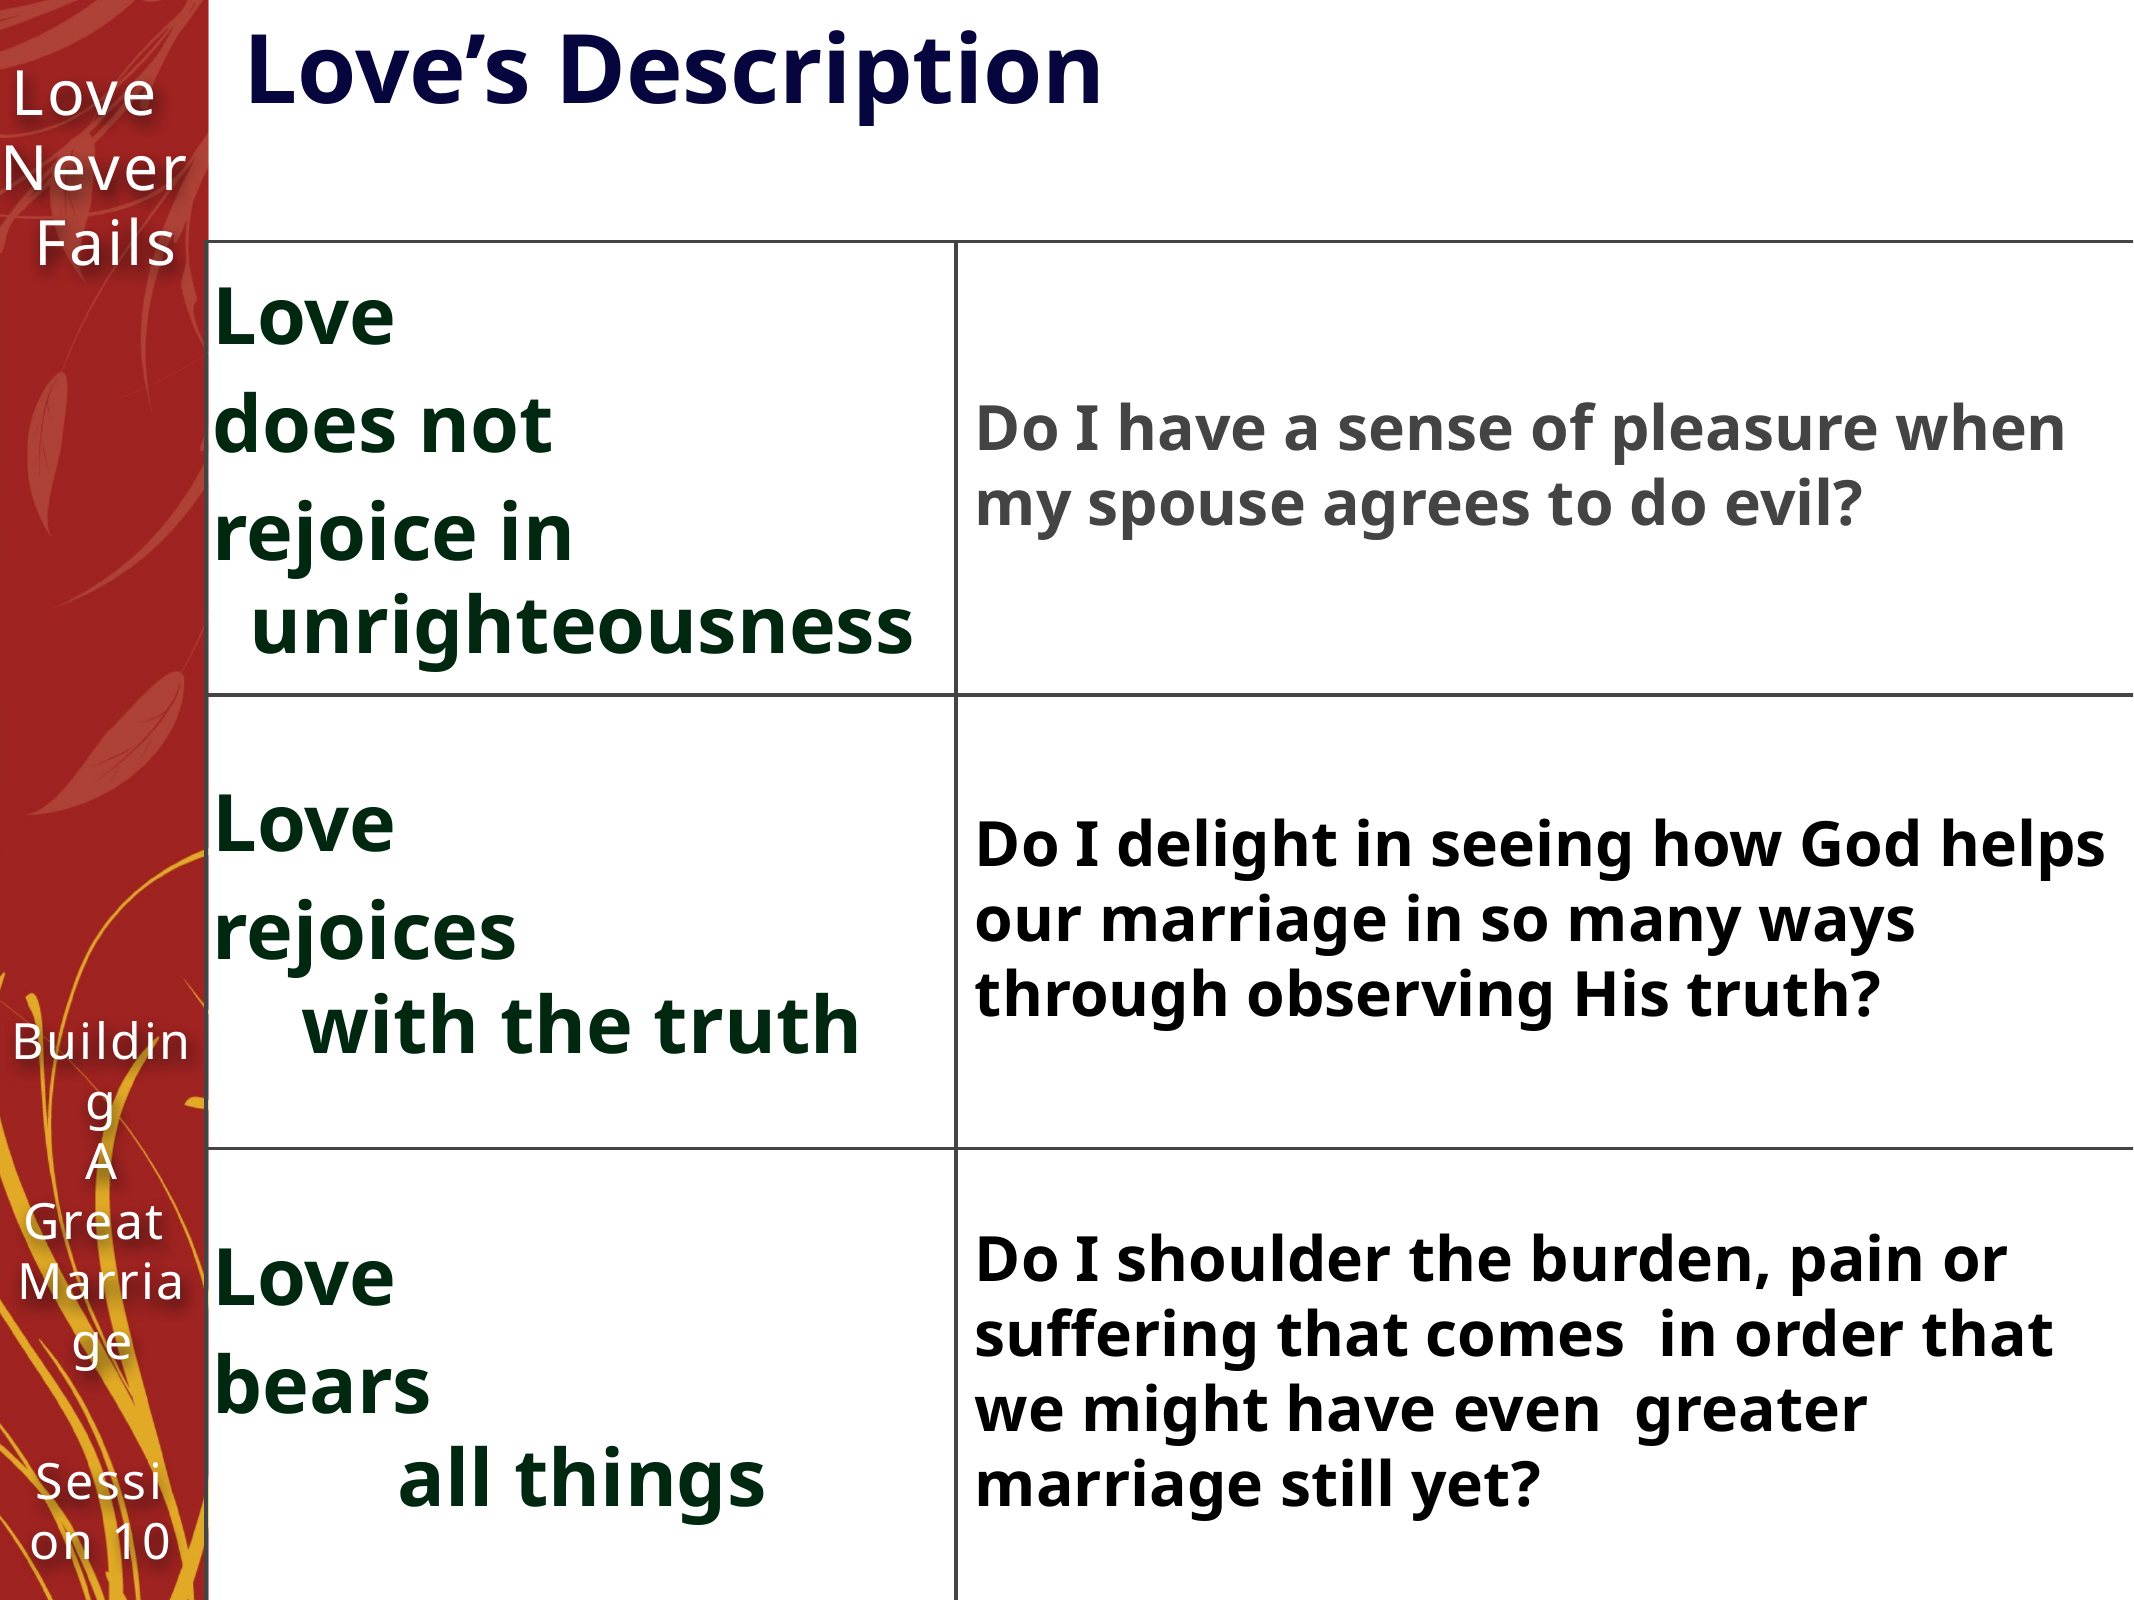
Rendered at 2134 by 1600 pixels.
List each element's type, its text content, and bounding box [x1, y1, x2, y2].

table_cell Do I shoulder the burden, pain or suffering that comes in order that we might have even greater marriage still yet? [958, 1150, 2134, 1600]
table_header Do I have a sense of pleasure when my spouse agrees to do evil? [958, 243, 2134, 693]
table_cell Love rejoices with the truth [208, 697, 954, 1147]
table_cell Love bears all things [208, 1150, 954, 1600]
table_cell Do I delight in seeing how God helps our marriage in so many ways through observing His truth? [958, 697, 2134, 1147]
picture [0, 0, 208, 1600]
text_box Love’s Description [235, 0, 1896, 132]
table_header Love does not rejoice in unrighteousness [208, 243, 954, 693]
